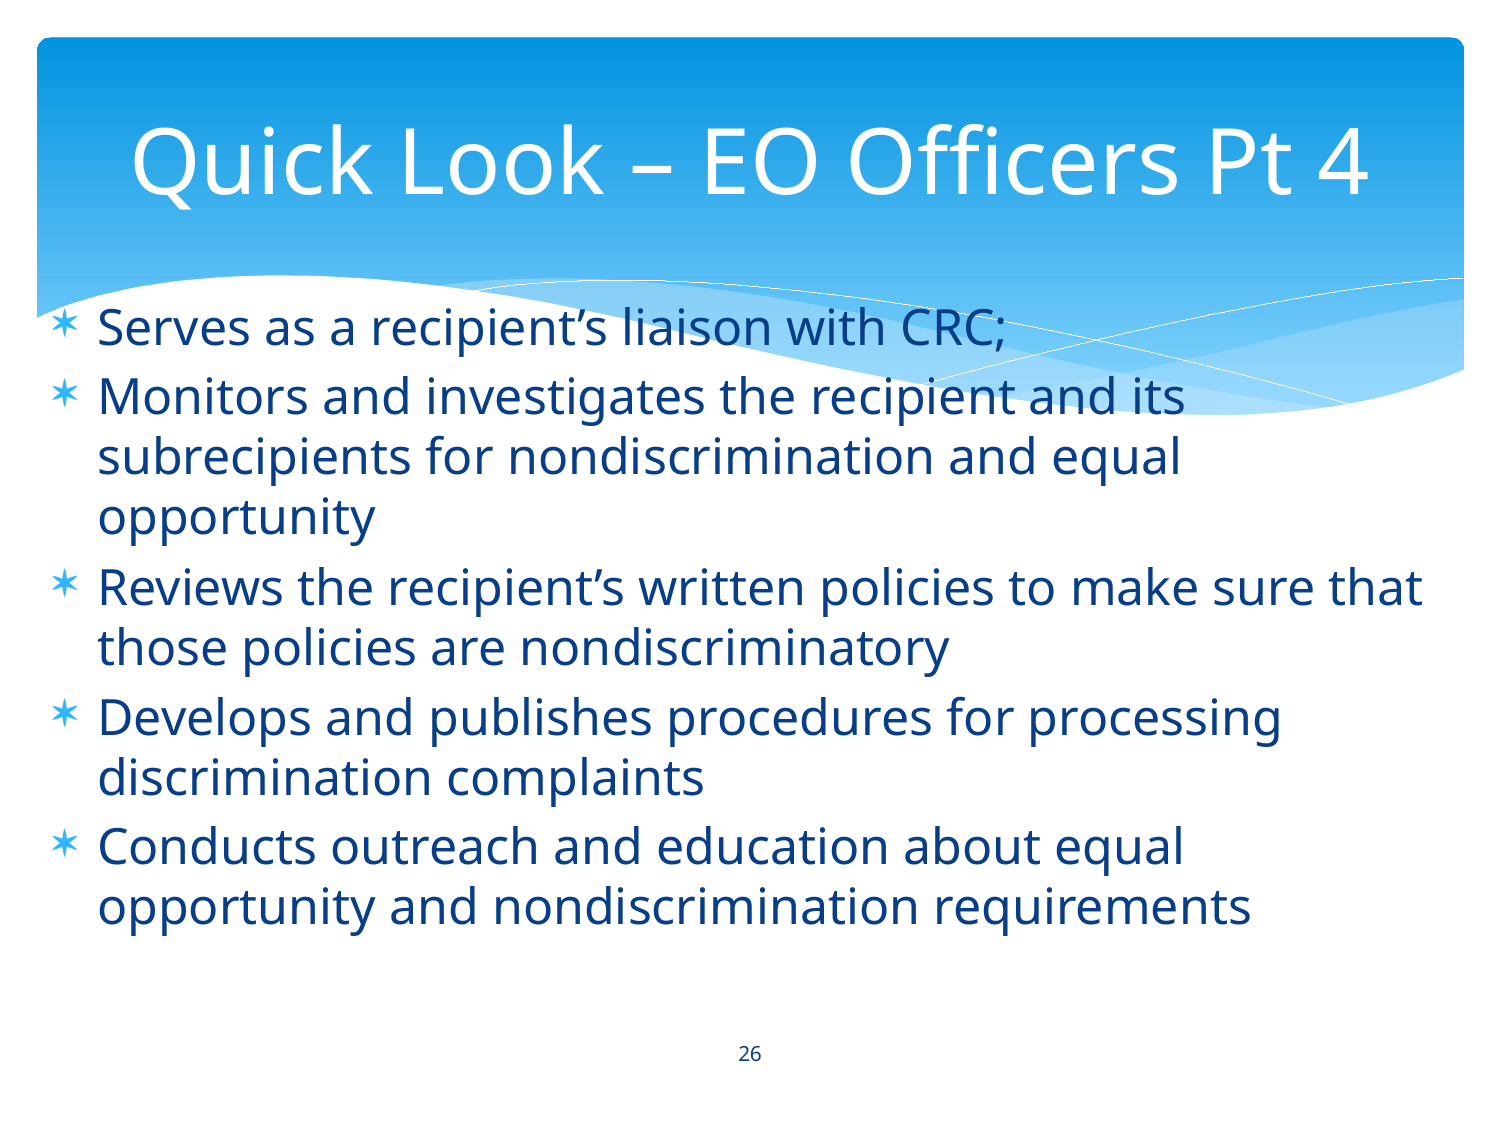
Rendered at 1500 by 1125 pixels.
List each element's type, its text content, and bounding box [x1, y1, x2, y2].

list Serves as a recipient’s liaison with CRC; Monitors and investigates the recipient and its subrecipients for nondiscrimination and equal opportunity Reviews the recipient’s written policies to make sure that those policies are nondiscriminatory Develops and publishes procedures for processing discrimination complaints Conducts outreach and education about equal opportunity and nondiscrimination requirements [37, 287, 1463, 1050]
slide_number 26 [654, 1025, 846, 1086]
title Quick Look – EO Officers Pt 4 [75, 55, 1425, 261]
